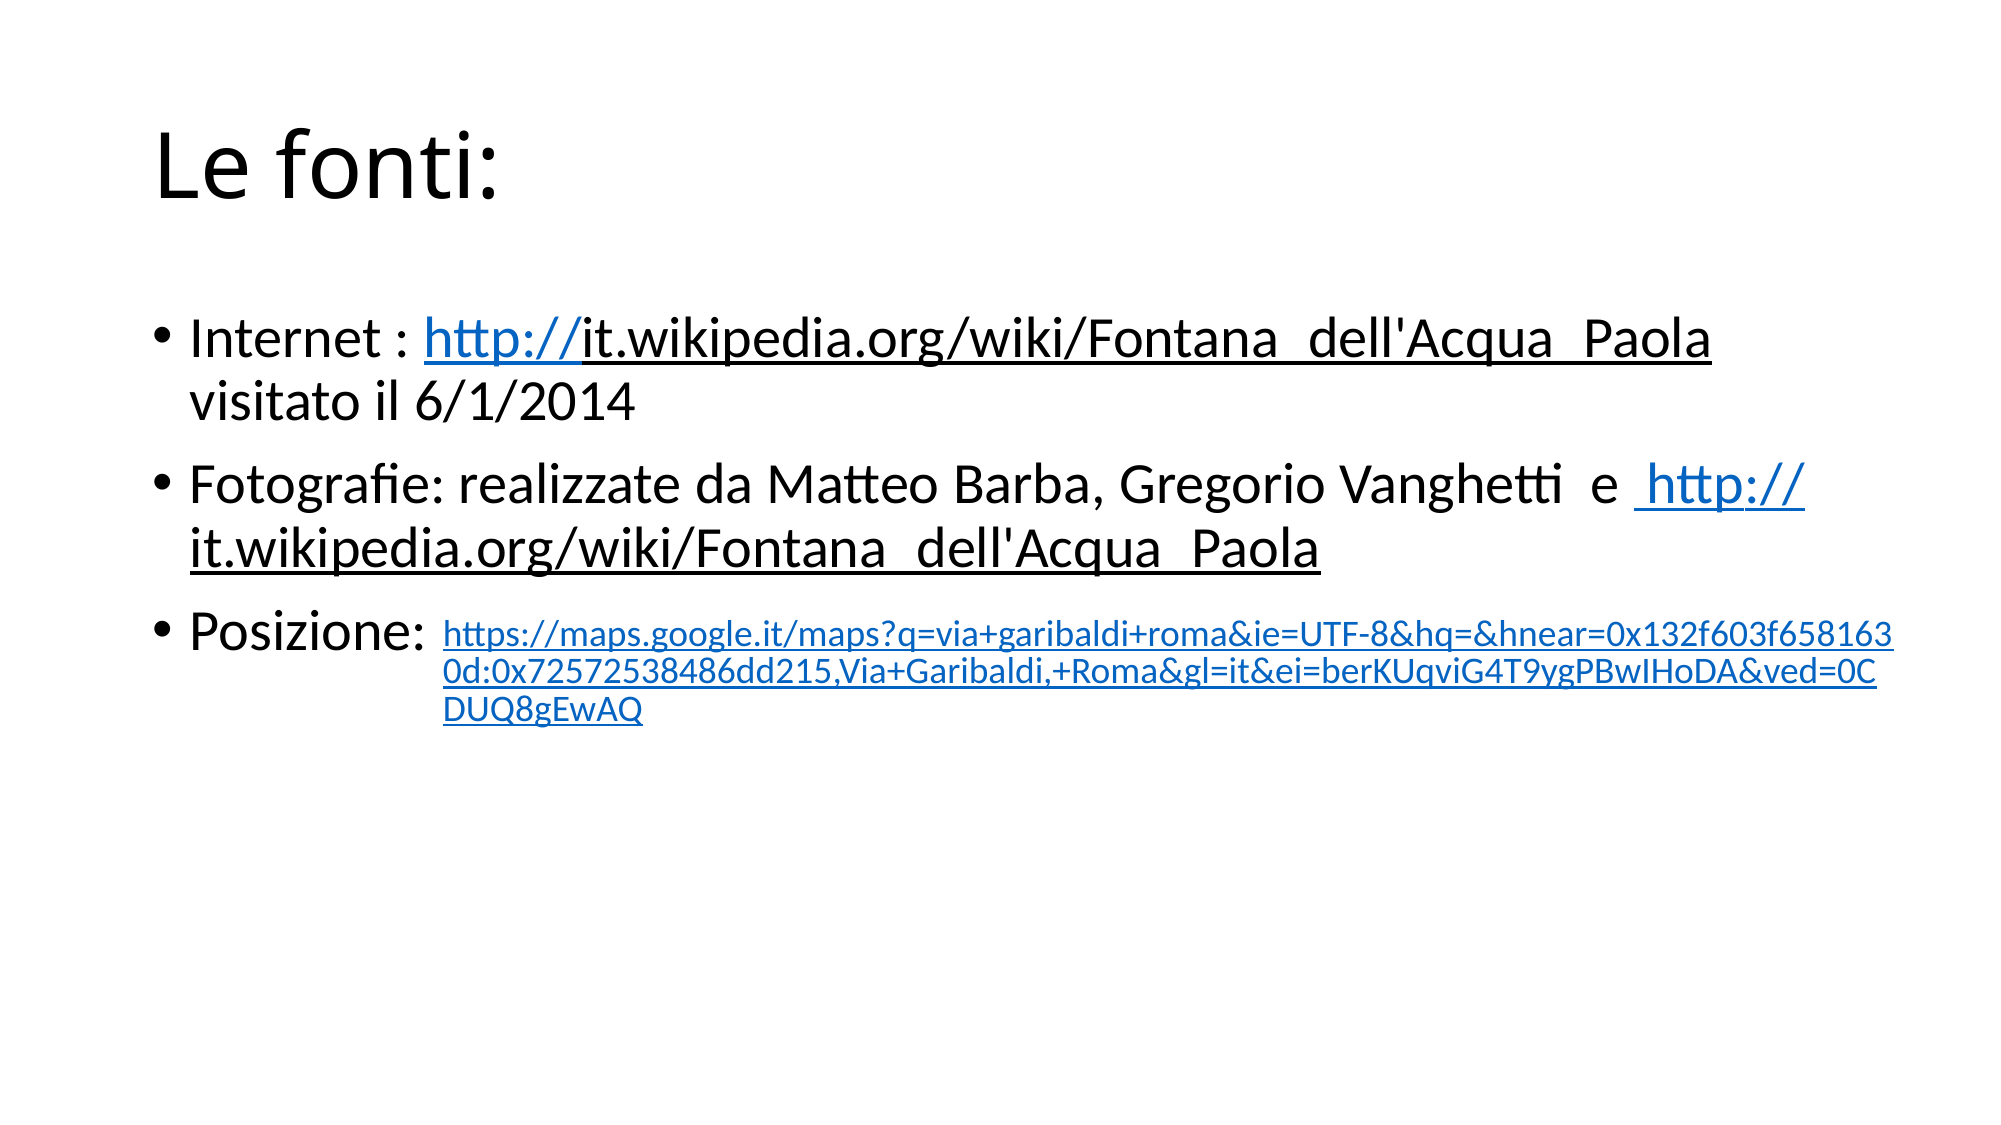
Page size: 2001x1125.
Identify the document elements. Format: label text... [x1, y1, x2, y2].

text_box https://maps.google.it/maps?q=via+garibaldi+roma&ie=UTF-8&hq=&hnear=0x132f603f6581630d:0x72572538486dd215,Via+Garibaldi,+Roma&gl=it&ei=berKUqviG4T9ygPBwIHoDA&ved=0CDUQ8gEwAQ [428, 601, 1912, 662]
list Internet : http://it.wikipedia.org/wiki/Fontana_dell'Acqua_Paola visitato il 6/1/2014 Fotografie: realizzate da Matteo Barba, Gregorio Vanghetti e http://it.wikipedia.org/wiki/Fontana_dell'Acqua_Paola Posizione: [137, 299, 1863, 1014]
title Le fonti: [137, 59, 1863, 278]
